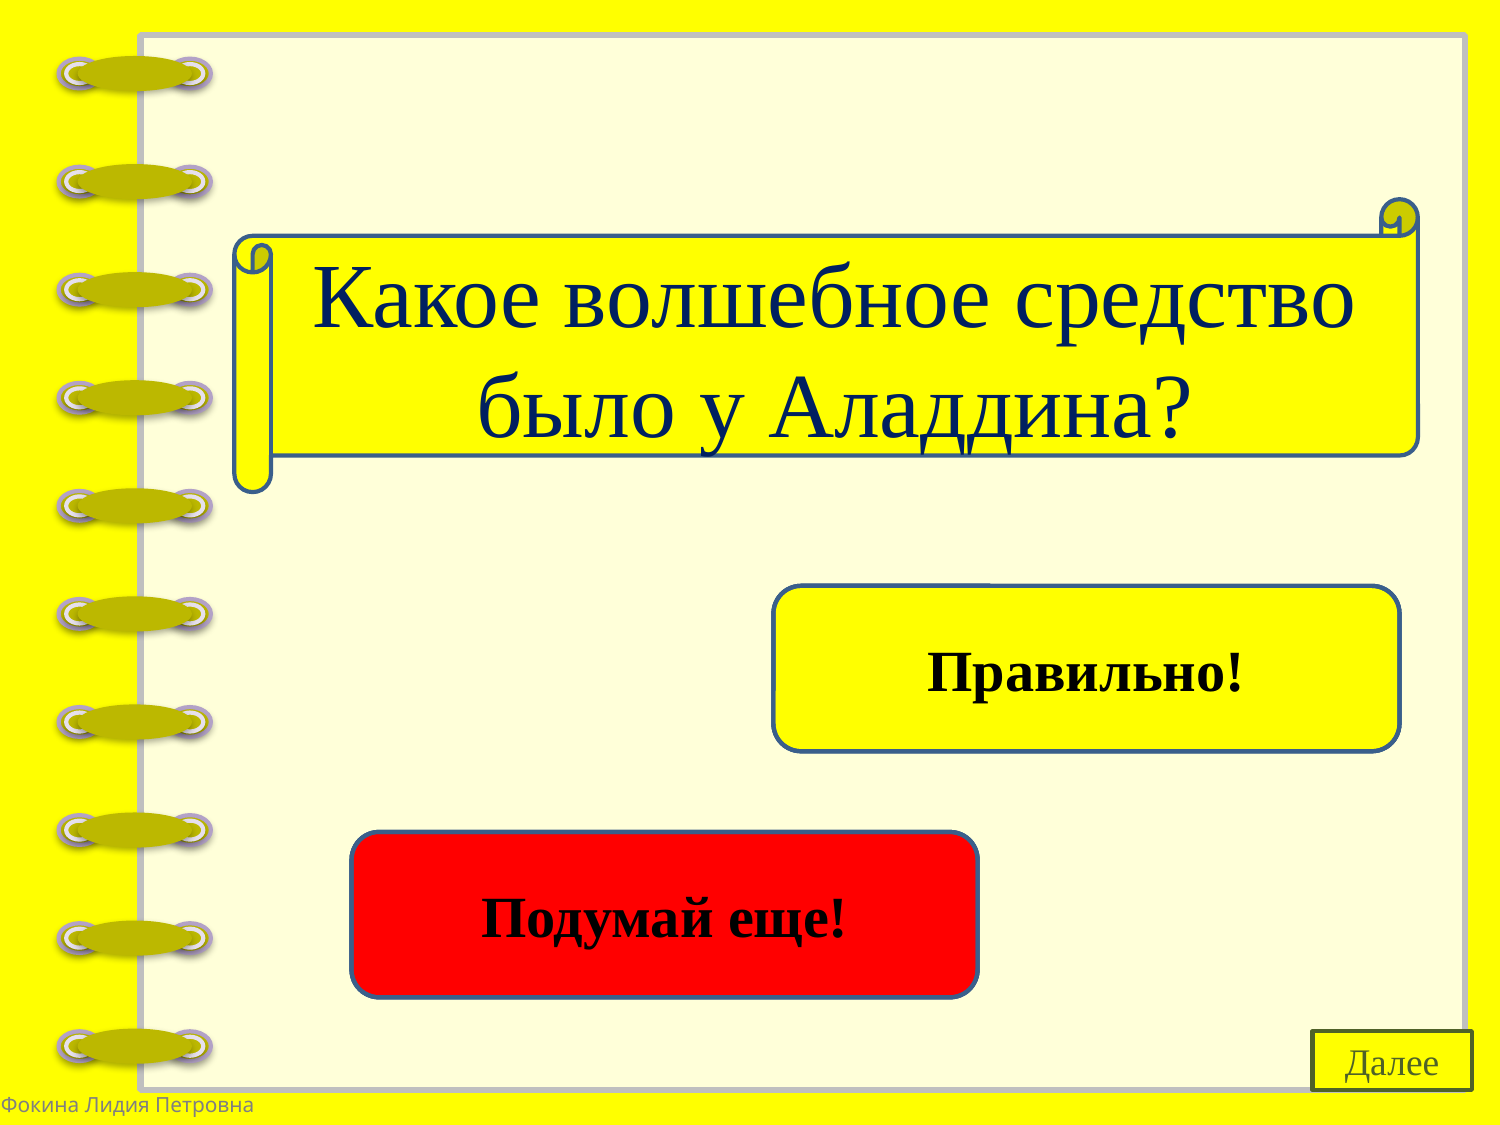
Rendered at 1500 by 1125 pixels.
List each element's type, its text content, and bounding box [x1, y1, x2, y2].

text_box [771, 583, 1402, 754]
text_box Какое волшебное средство было у Аладдина? [232, 197, 1421, 495]
text_box Далее [1310, 1029, 1474, 1092]
text_box [349, 829, 980, 1000]
